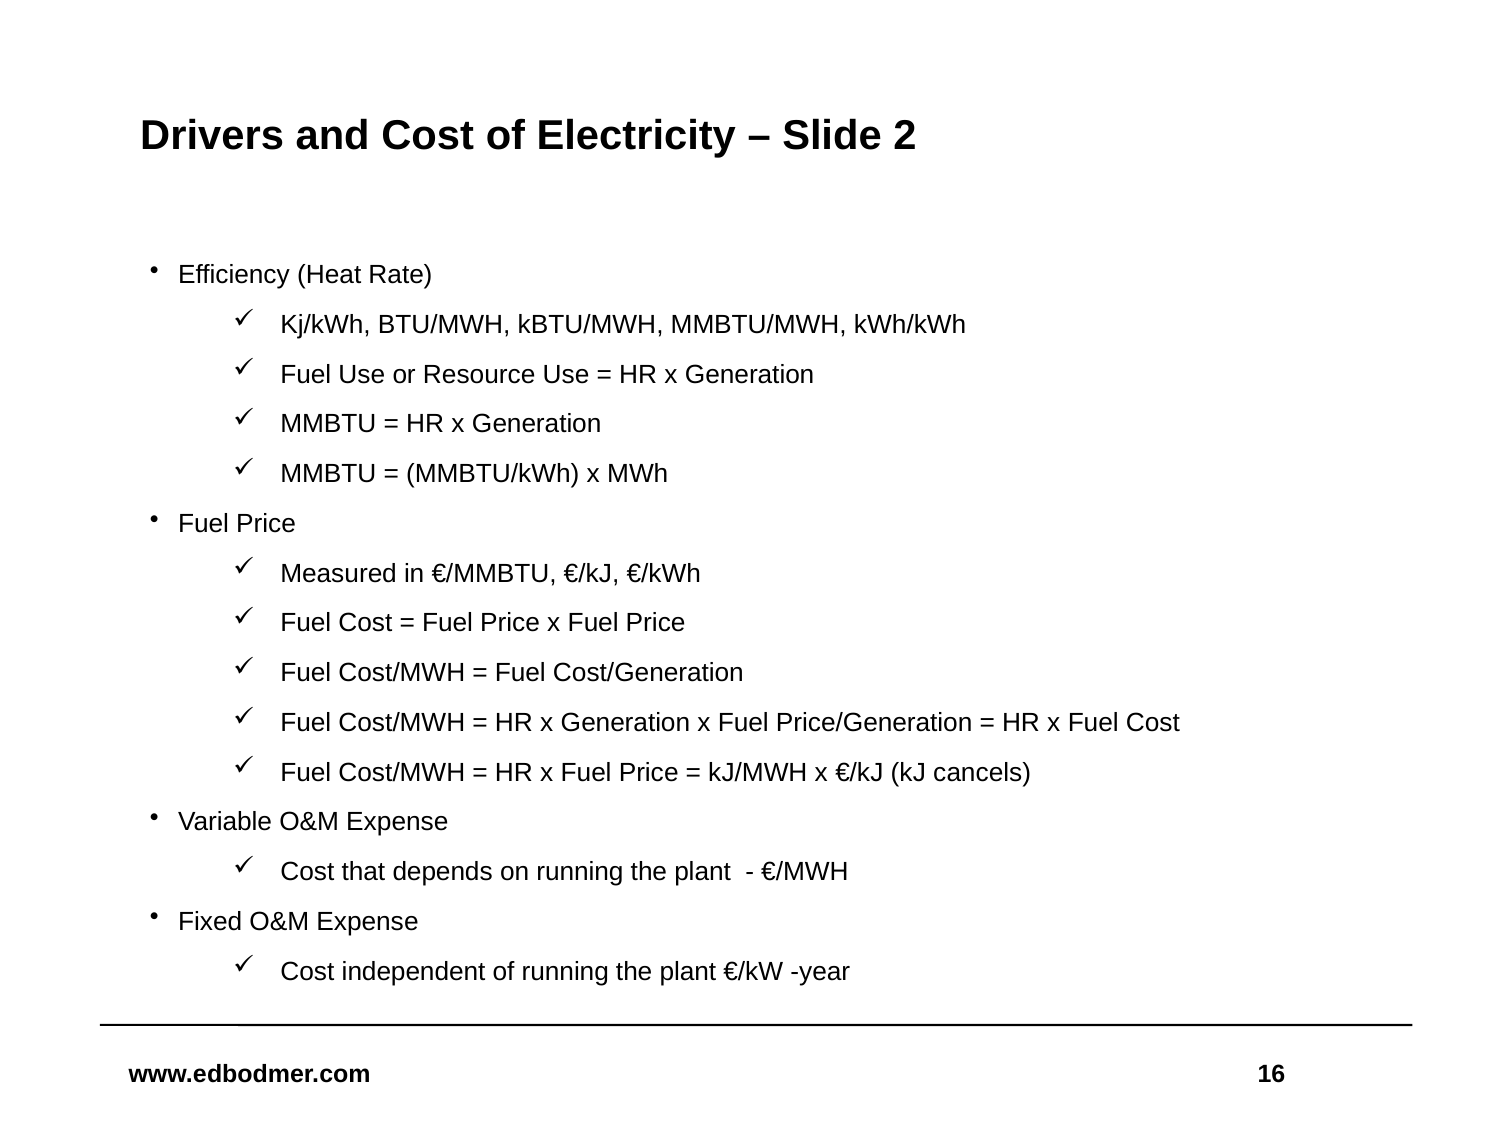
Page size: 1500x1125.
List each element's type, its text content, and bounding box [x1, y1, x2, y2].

list Efficiency (Heat Rate) Kj/kWh, BTU/MWH, kBTU/MWH, MMBTU/MWH, kWh/kWh Fuel Use or Resource Use = HR x Generation MMBTU = HR x Generation MMBTU = (MMBTU/kWh) x MWh Fuel Price Measured in €/MMBTU, €/kJ, €/kWh Fuel Cost = Fuel Price x Fuel Price Fuel Cost/MWH = Fuel Cost/Generation Fuel Cost/MWH = HR x Generation x Fuel Price/Generation = HR x Fuel Cost Fuel Cost/MWH = HR x Fuel Price = kJ/MWH x €/kJ (kJ cancels) Variable O&M Expense Cost that depends on running the plant - €/MWH Fixed O&M Expense Cost independent of running the plant €/kW -year [125, 249, 1375, 1000]
title Drivers and Cost of Electricity – Slide 2 [125, 99, 1288, 225]
